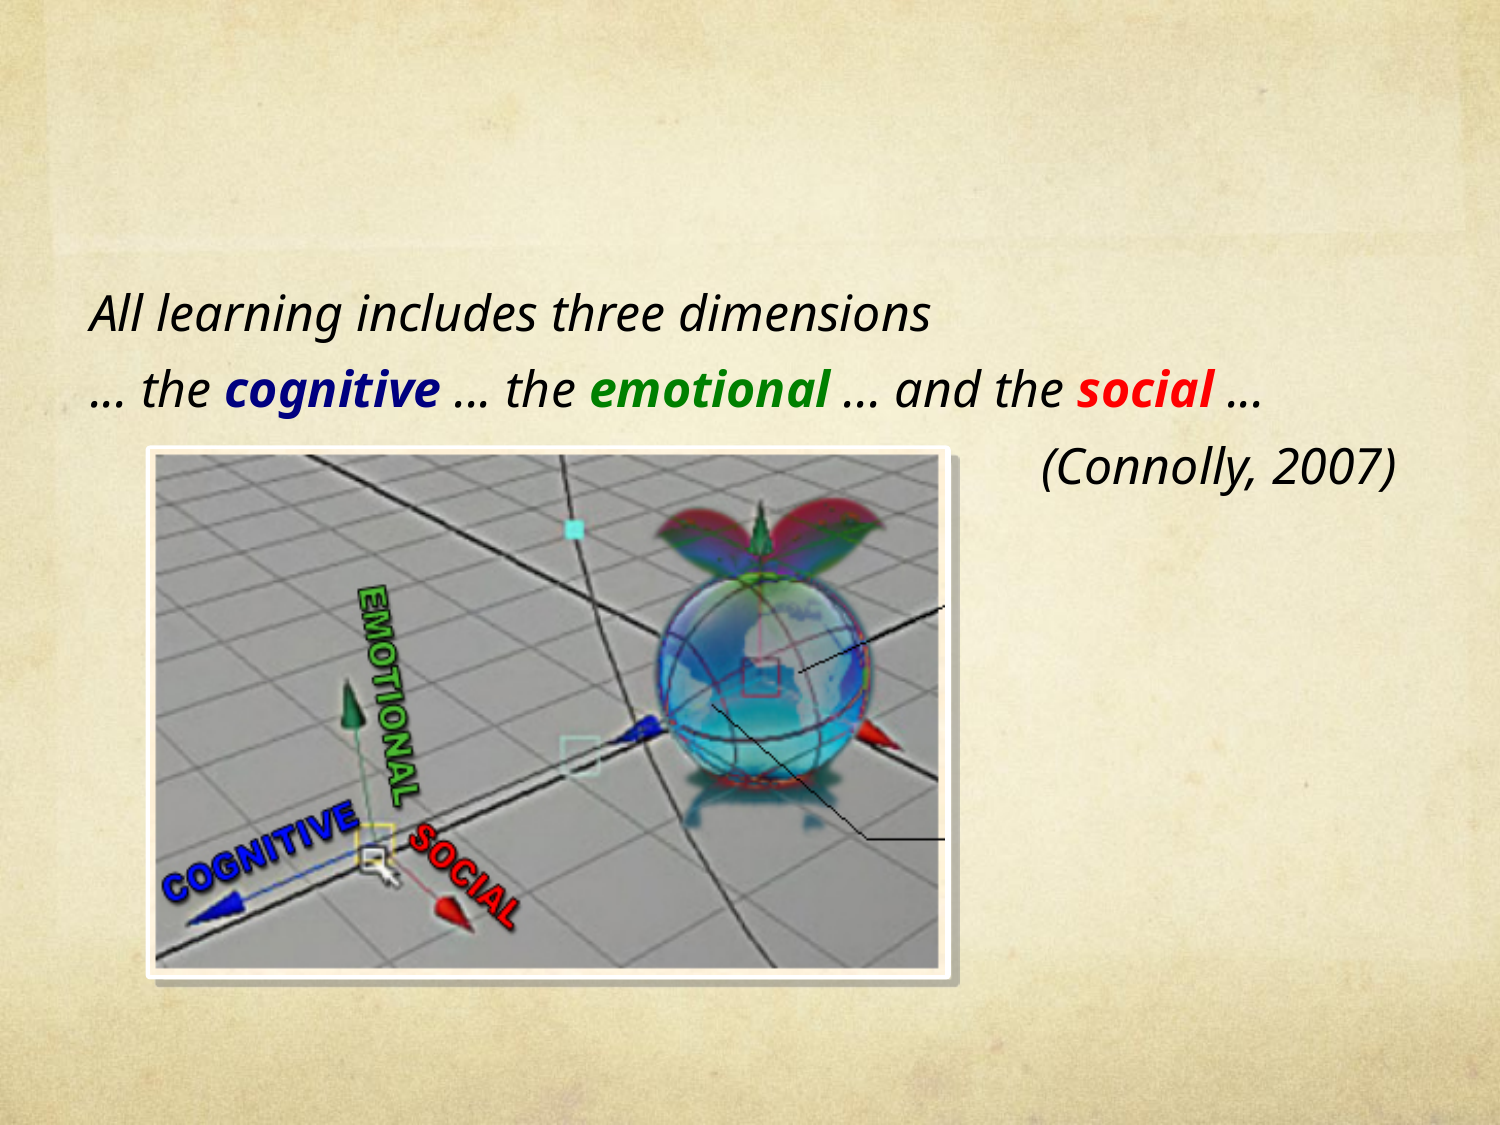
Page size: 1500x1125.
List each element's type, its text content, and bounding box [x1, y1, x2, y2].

list All learning includes three dimensions ... the cognitive ... the emotional ... and the social ... (Connolly, 2007) [75, 112, 1425, 658]
picture [0, 0, 1500, 1125]
